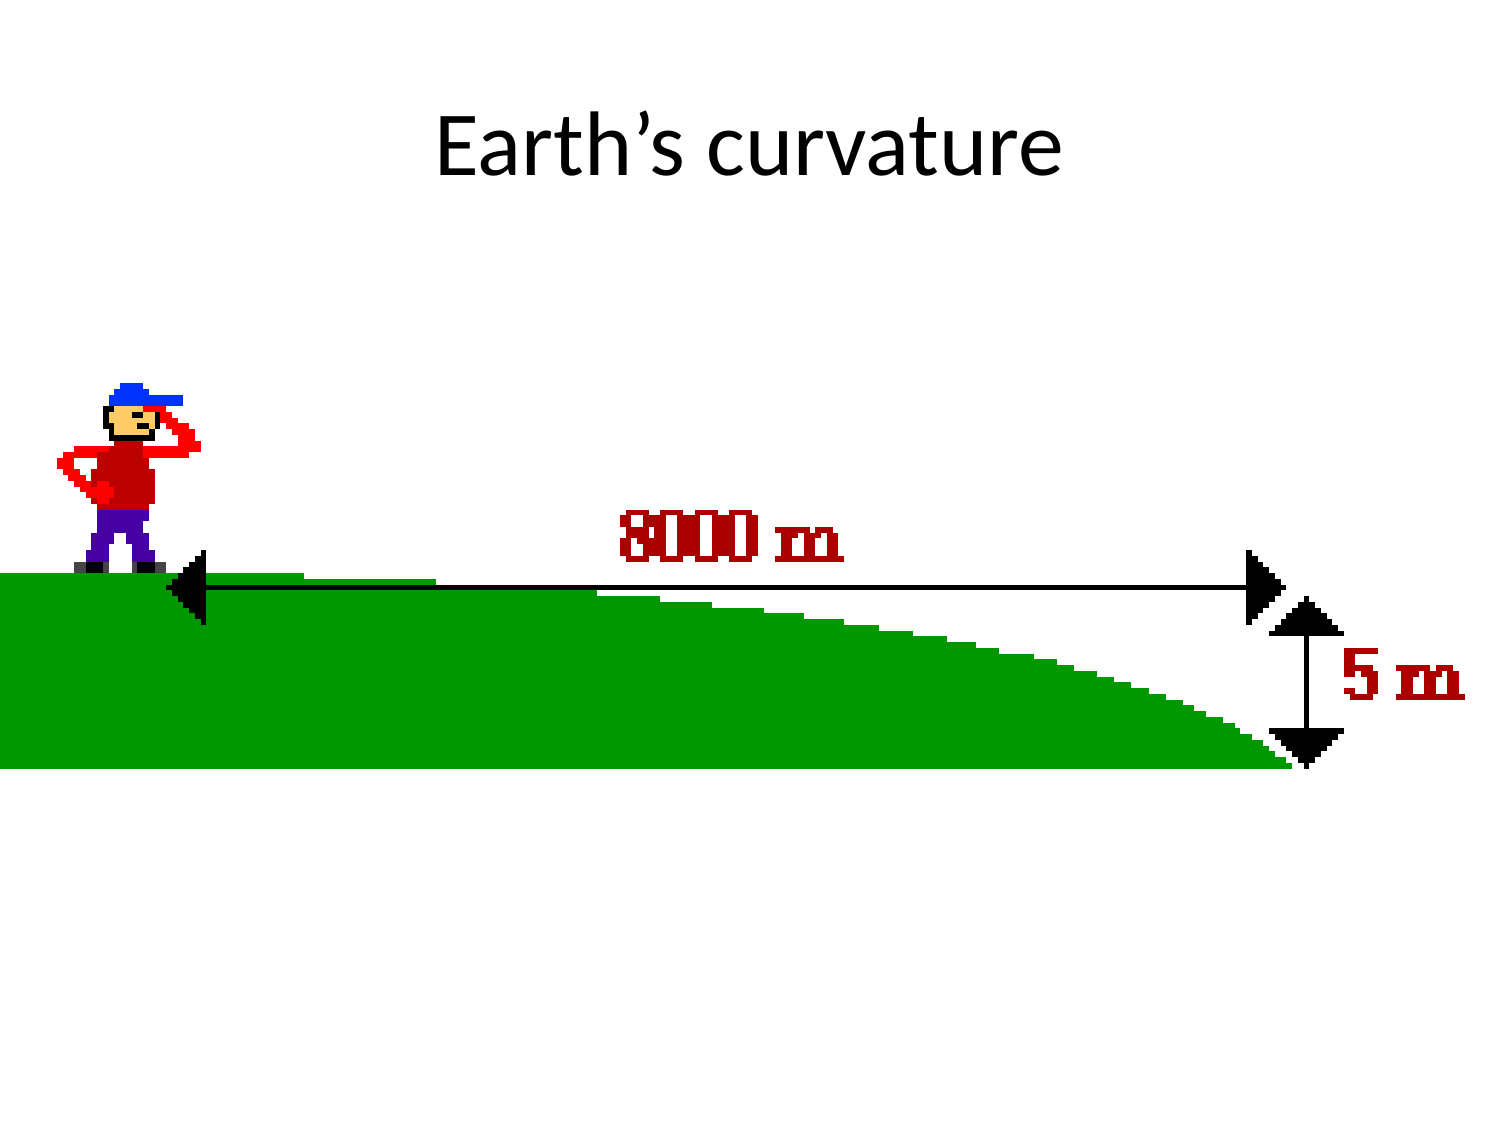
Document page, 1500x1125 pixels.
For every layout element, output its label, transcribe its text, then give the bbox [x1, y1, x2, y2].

title Earth’s curvature [75, 45, 1425, 233]
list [0, 349, 1488, 776]
